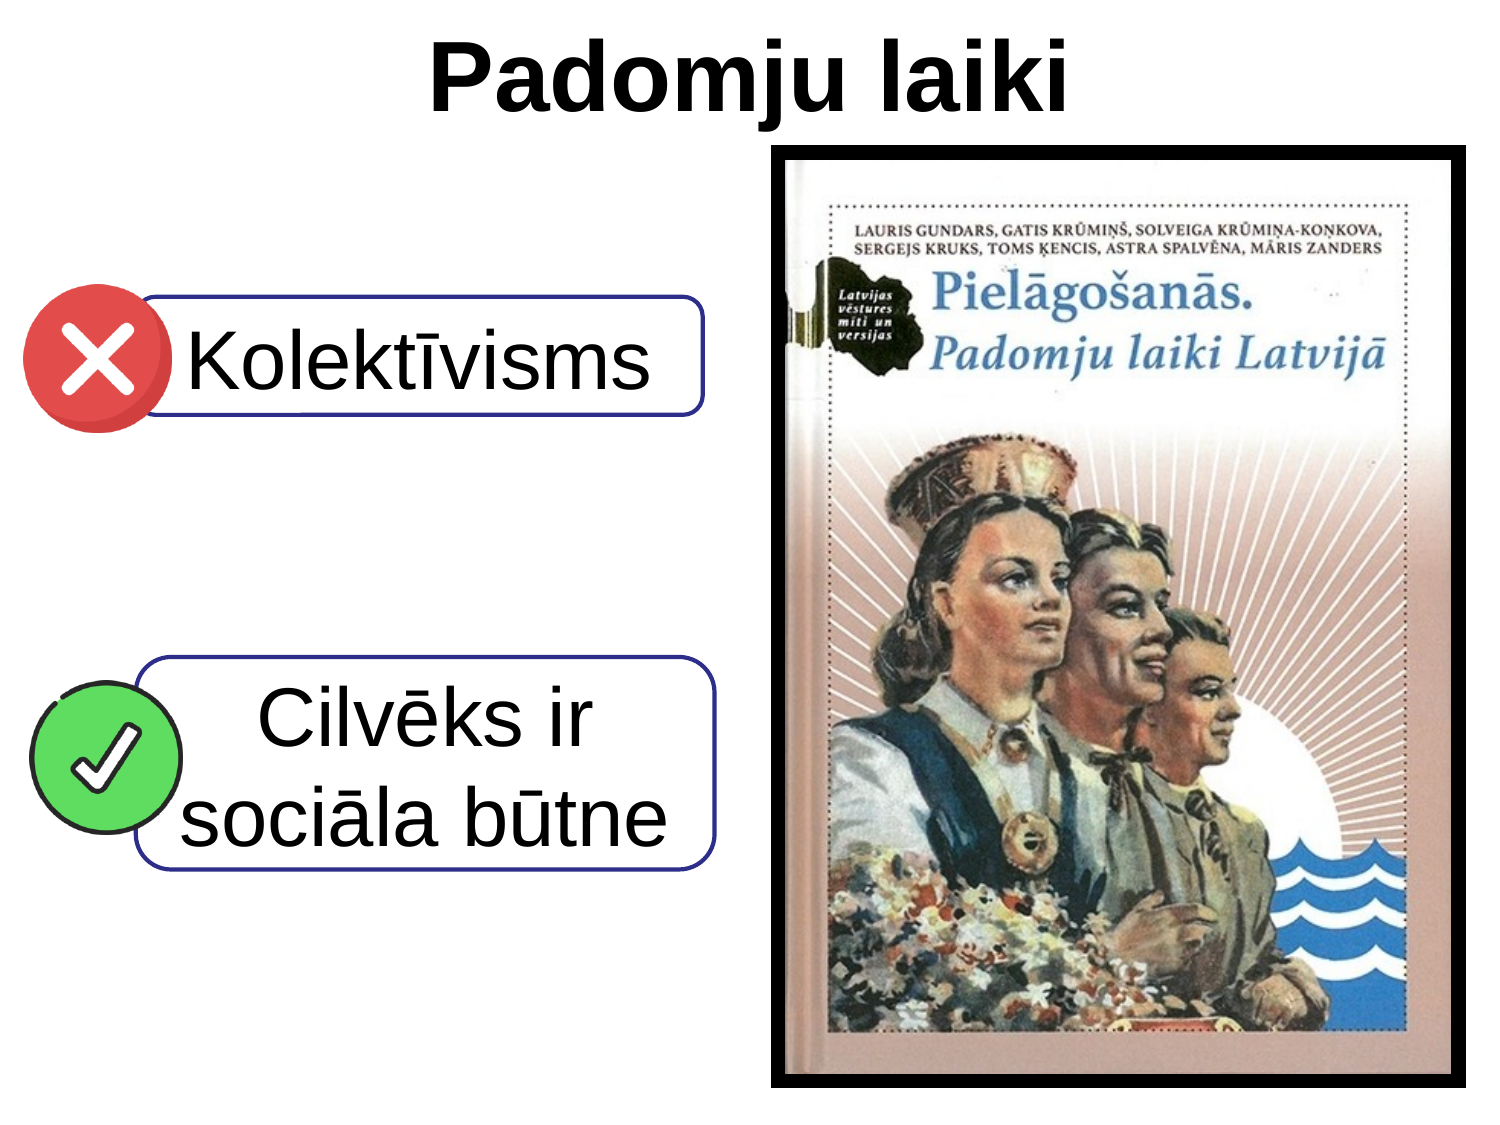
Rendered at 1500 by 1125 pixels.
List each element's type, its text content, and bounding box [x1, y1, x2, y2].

text_box Cilvēks ir sociāla būtne [134, 654, 717, 872]
text_box Kolektīvisms [176, 294, 705, 417]
picture [23, 284, 172, 433]
picture [29, 680, 184, 835]
text_box Padomju laiki [0, 18, 1500, 126]
picture [785, 159, 1452, 1074]
